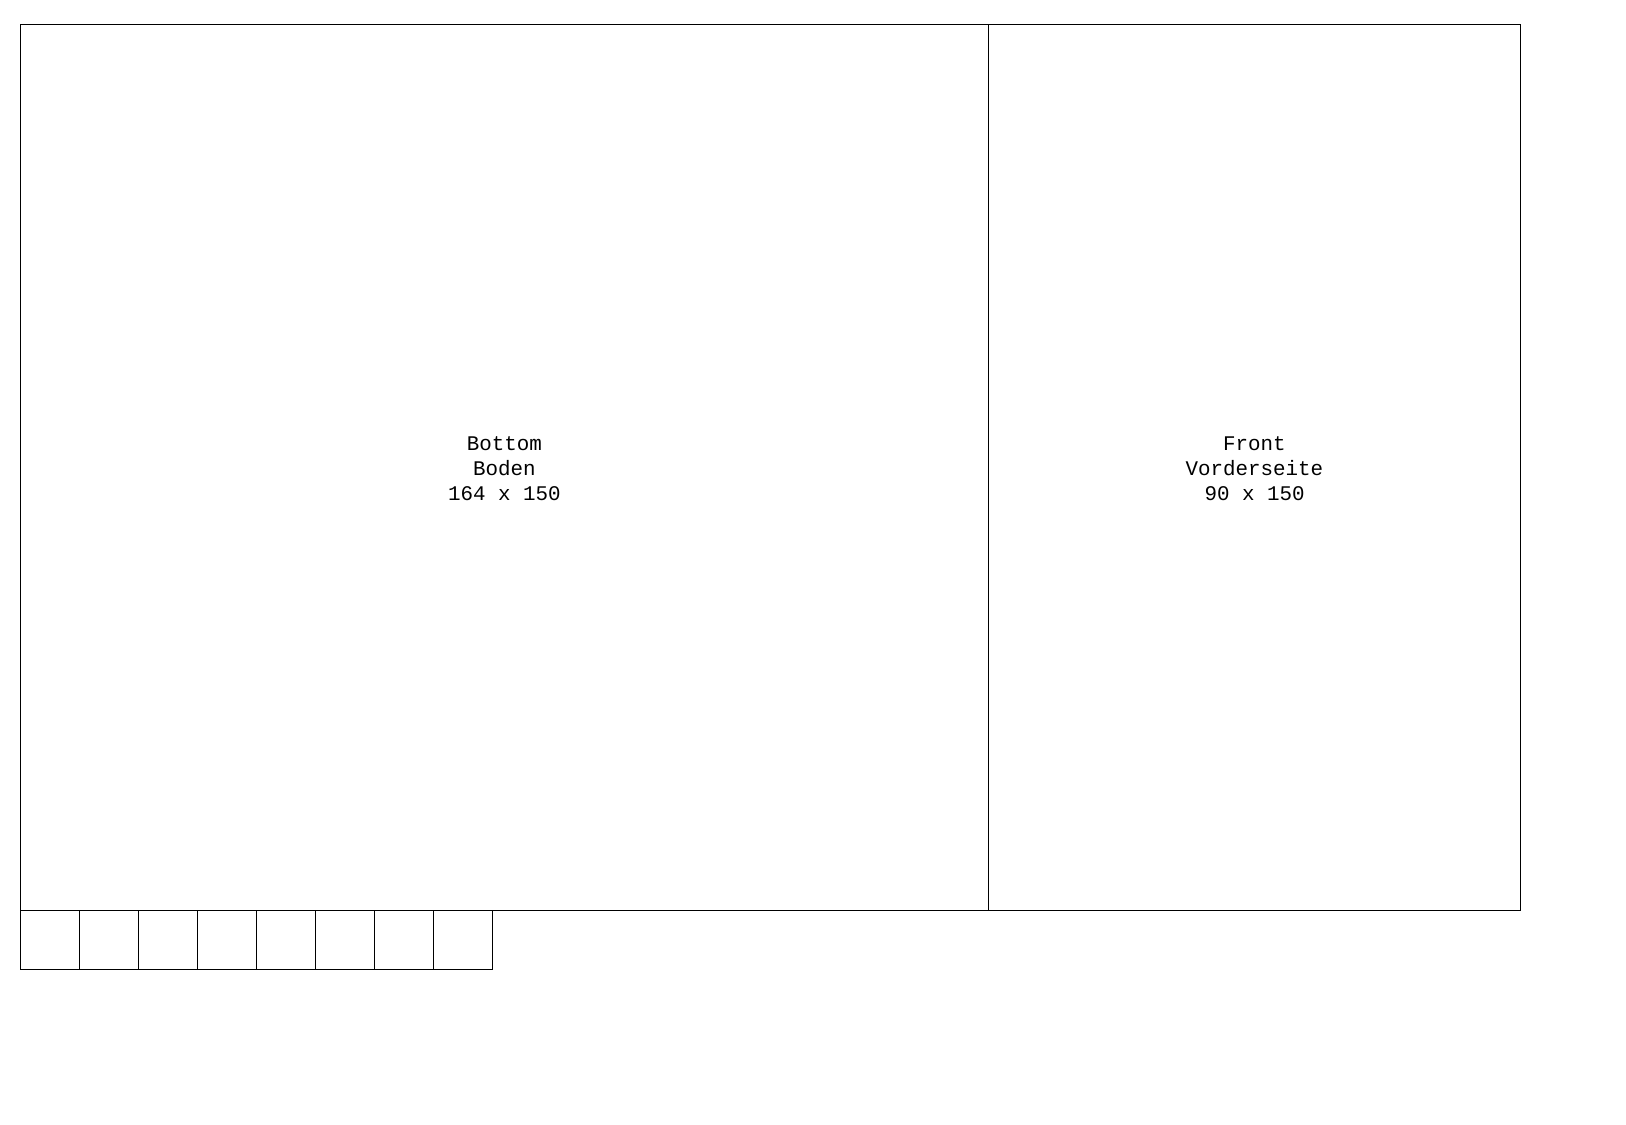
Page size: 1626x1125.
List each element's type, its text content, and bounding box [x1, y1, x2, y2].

text_box [19, 909, 78, 970]
text_box [314, 909, 373, 970]
text_box [255, 909, 314, 970]
text_box Front Vorderseite 90 x 150 [988, 23, 1521, 911]
text_box [137, 909, 196, 970]
text_box Bottom Boden 164 x 150 [19, 23, 988, 911]
text_box [433, 909, 494, 970]
text_box [373, 909, 433, 970]
text_box [196, 909, 255, 970]
text_box [78, 909, 137, 970]
